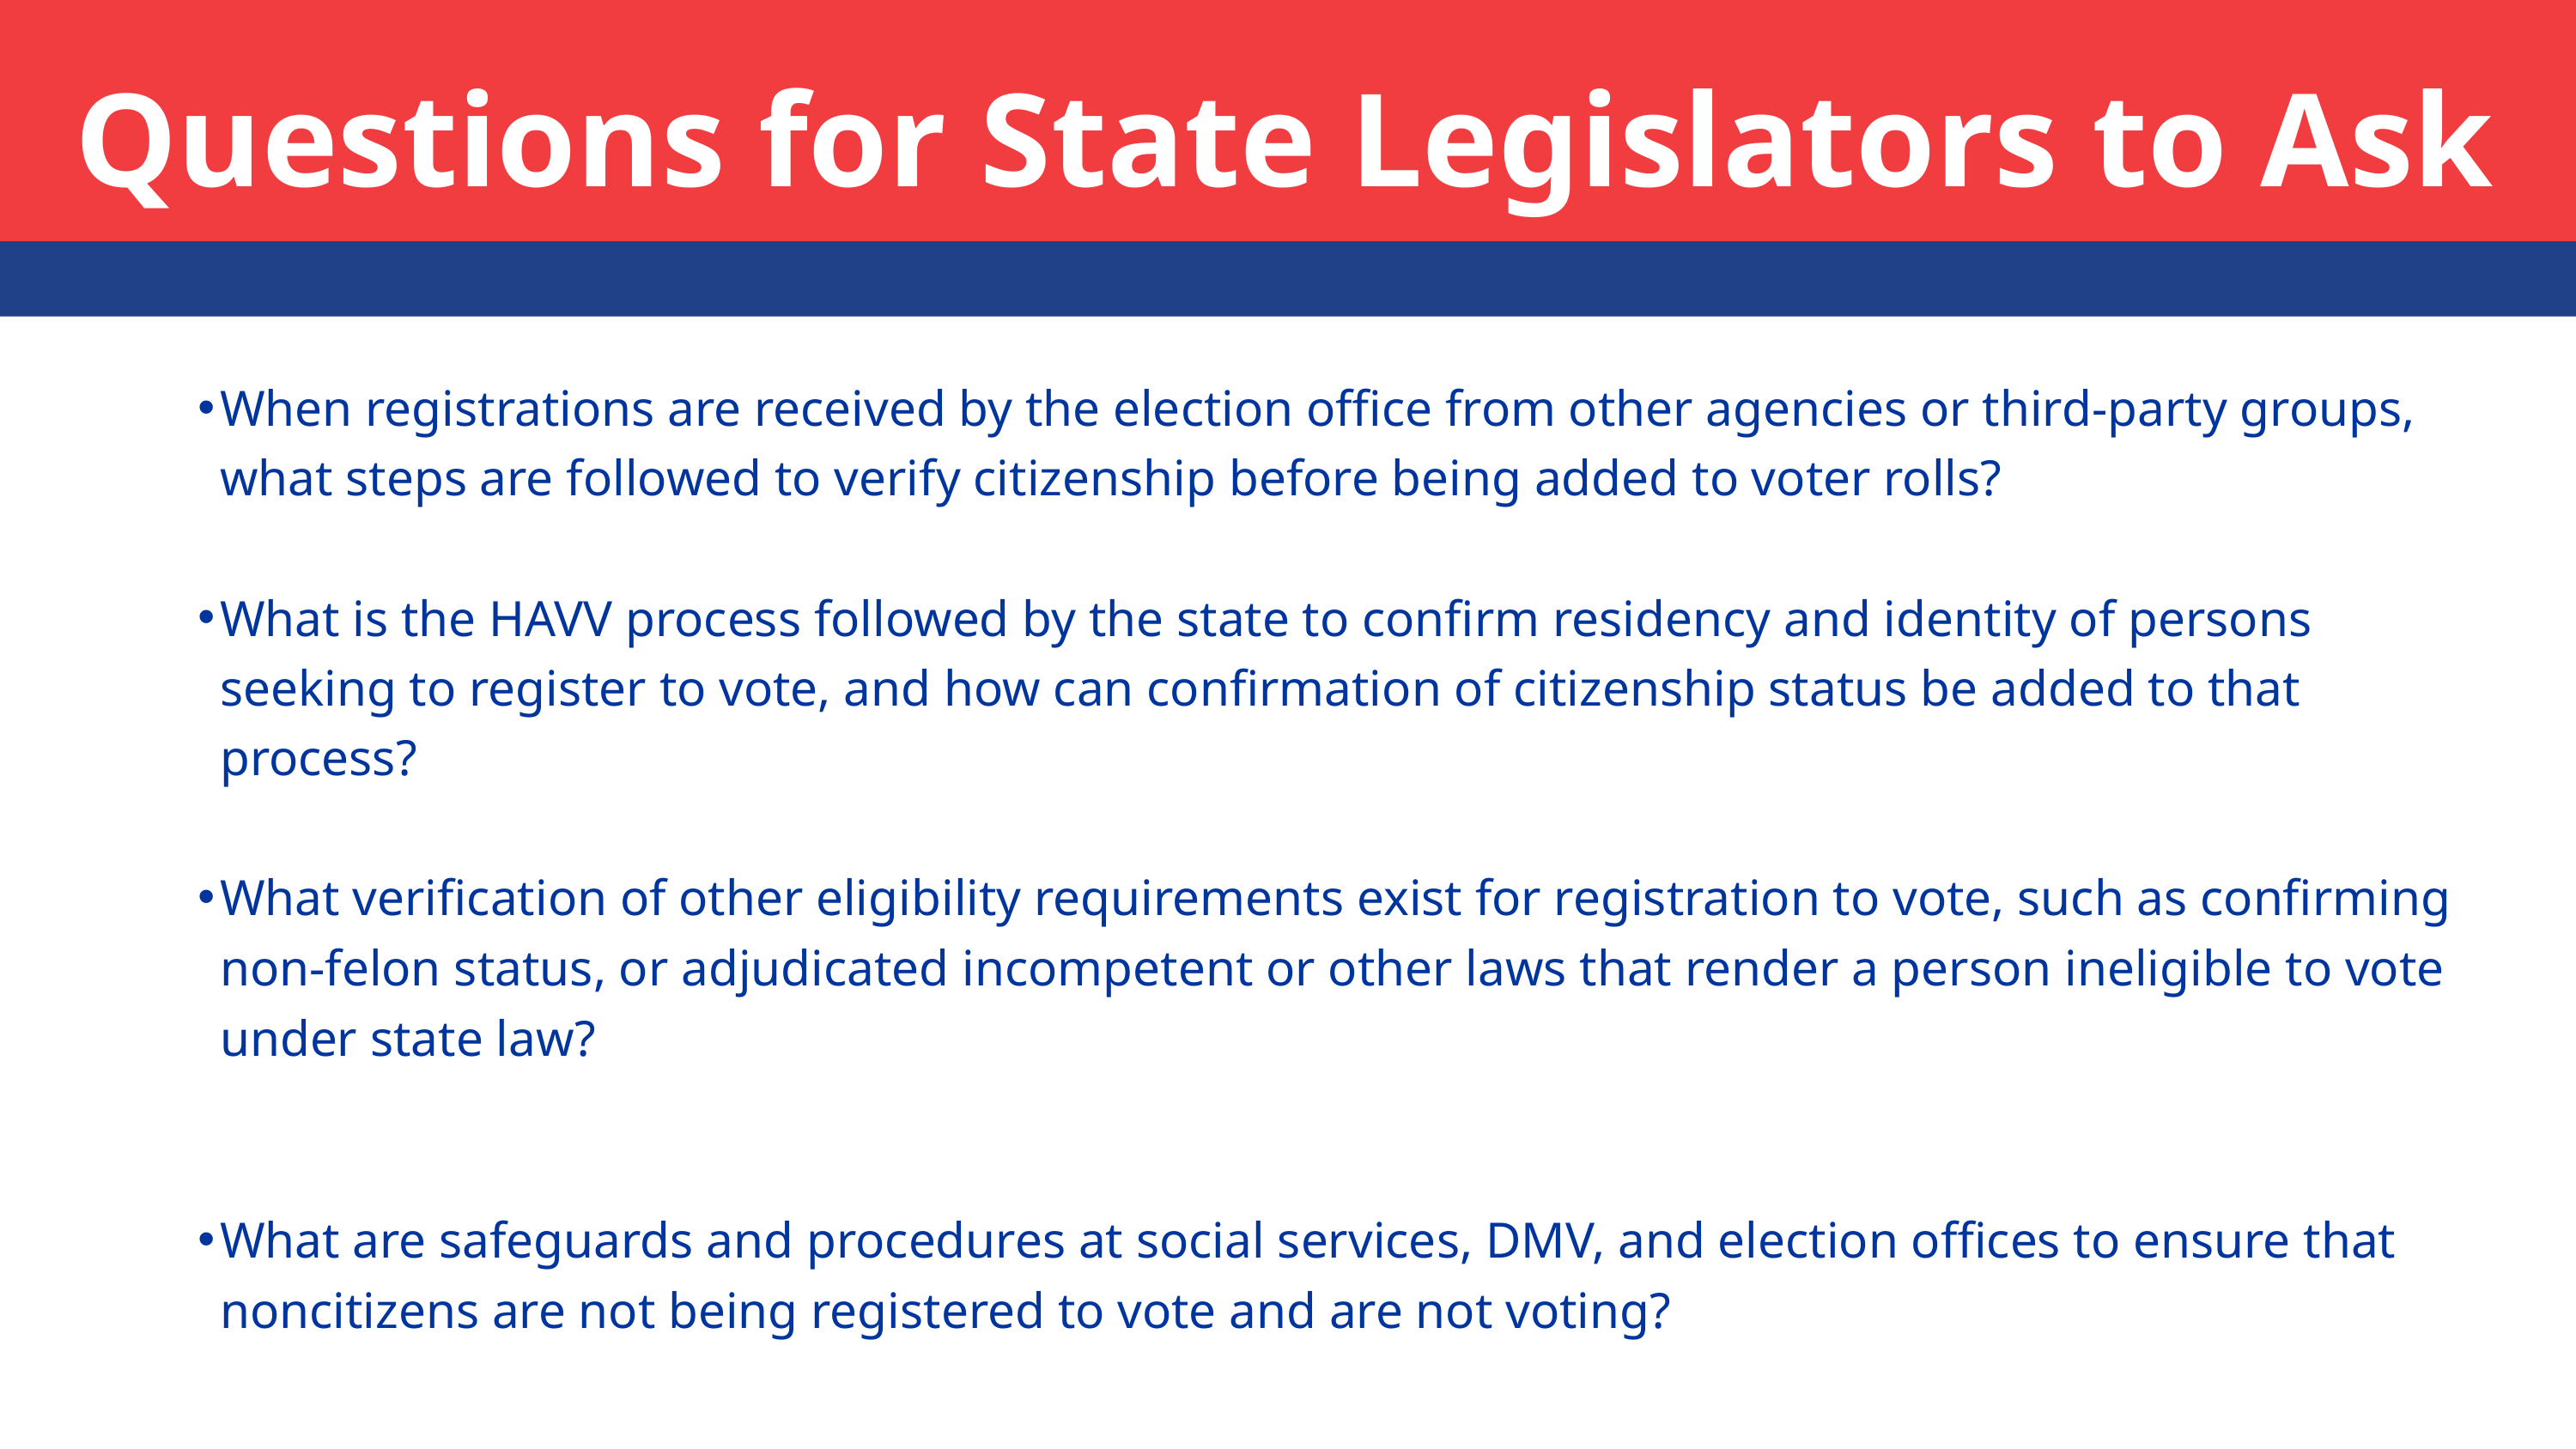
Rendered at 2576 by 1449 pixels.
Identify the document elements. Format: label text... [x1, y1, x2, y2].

title Questions for State Legislators to Ask [0, 0, 2576, 239]
text_box [0, 239, 2576, 318]
list When registrations are received by the election office from other agencies or third-party groups, what steps are followed to verify citizenship before being added to voter rolls? What is the HAVV process followed by the state to confirm residency and identity of persons seeking to register to vote, and how can confirmation of citizenship status be added to that process? What verification of other eligibility requirements exist for registration to vote, such as confirming non-felon status, or adjudicated incompetent or other laws that render a person ineligible to vote under state law? What are safeguards and procedures at social services, DMV, and election offices to ensure that noncitizens are not being registered to vote and are not voting? [53, 359, 2469, 1449]
